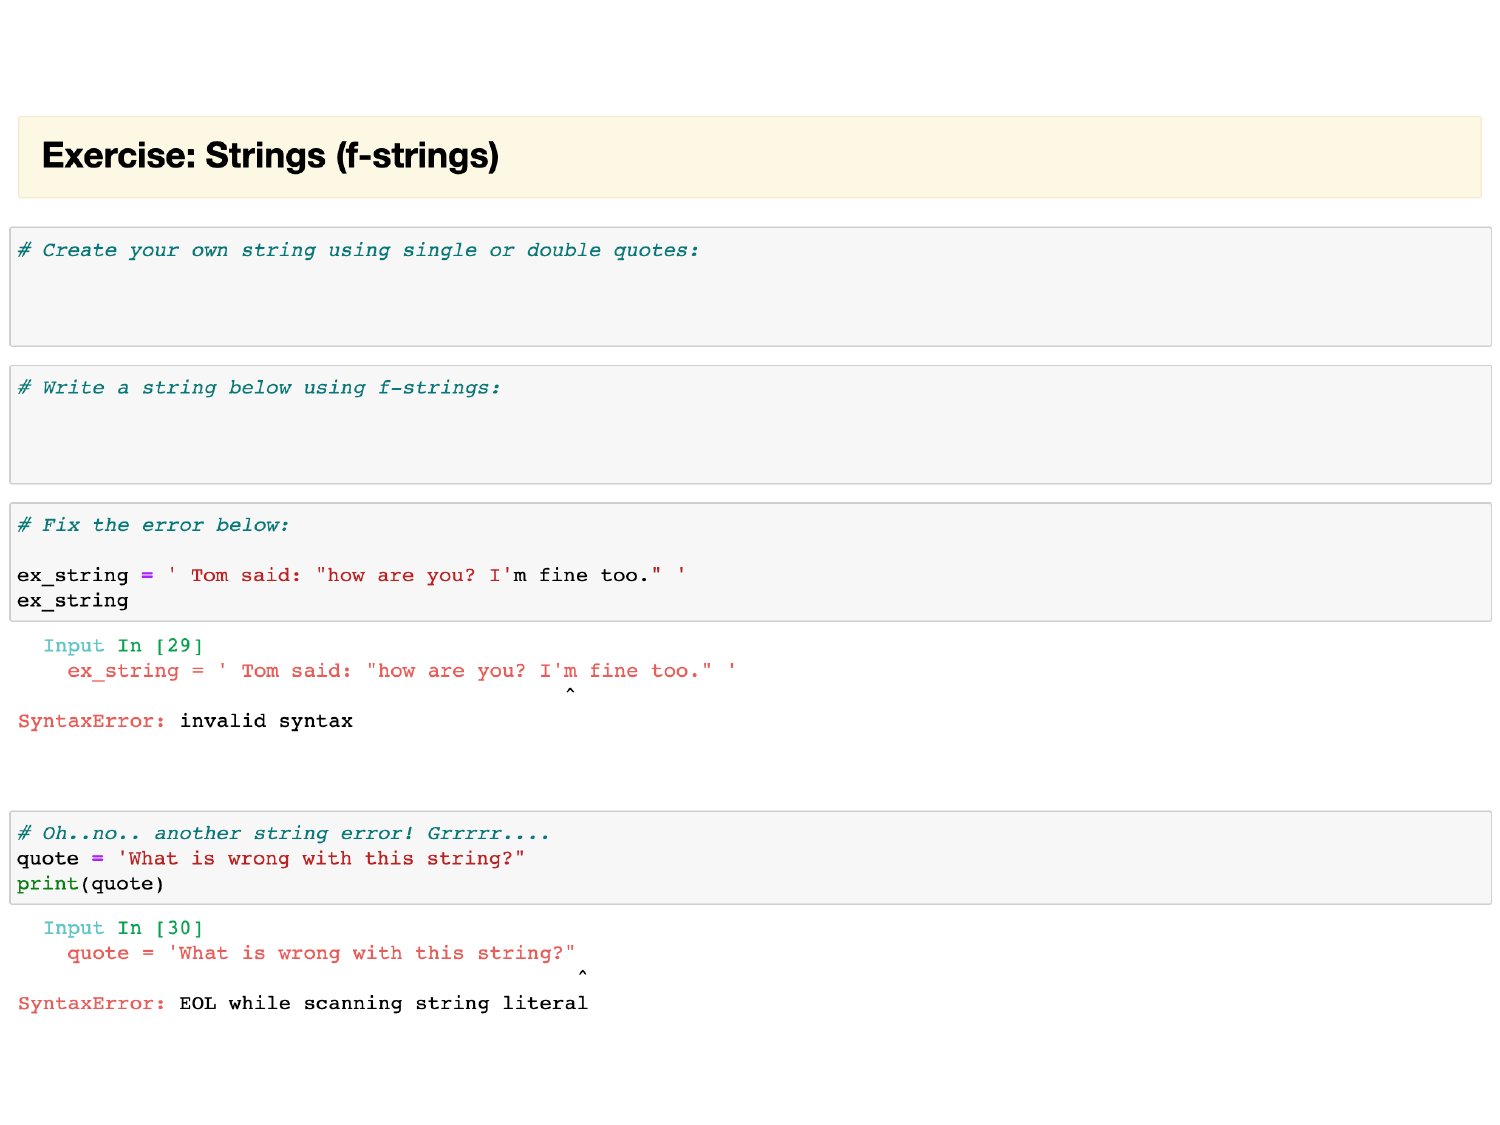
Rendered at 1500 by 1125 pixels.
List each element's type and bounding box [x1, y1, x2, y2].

picture [0, 105, 1500, 1020]
